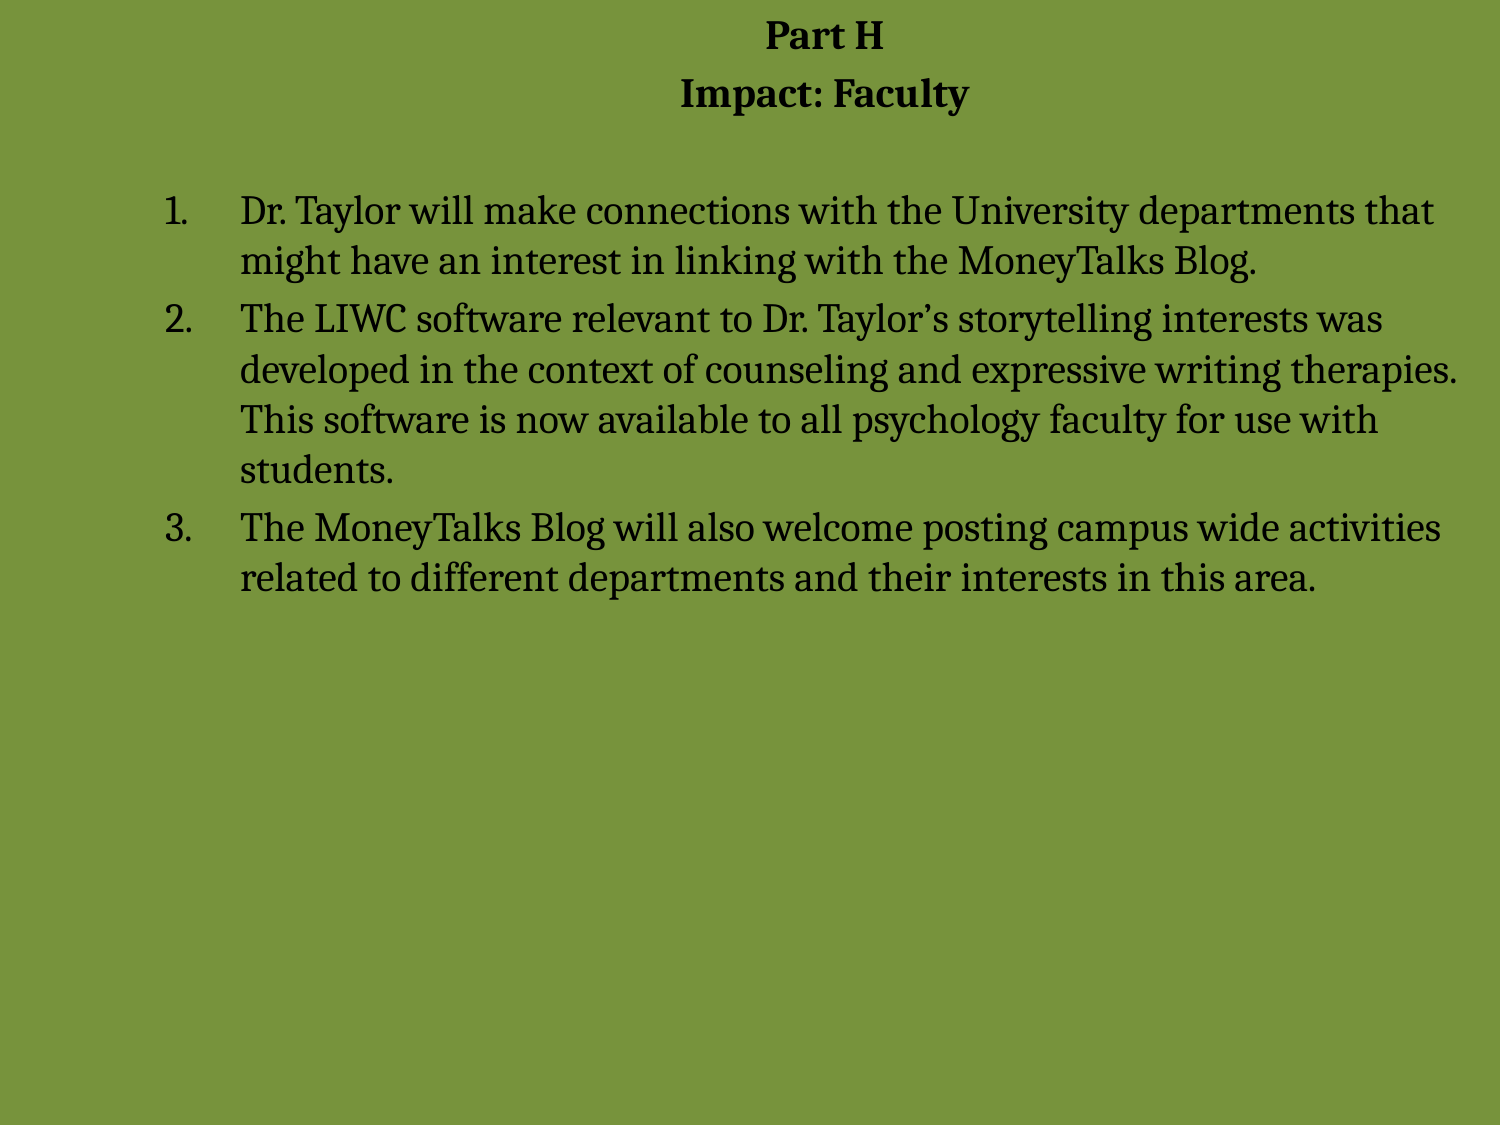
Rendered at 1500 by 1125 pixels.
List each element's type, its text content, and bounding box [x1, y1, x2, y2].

list Part H Impact: Faculty Dr. Taylor will make connections with the University departments that might have an interest in linking with the MoneyTalks Blog. The LIWC software relevant to Dr. Taylor’s storytelling interests was developed in the context of counseling and expressive writing therapies. This software is now available to all psychology faculty for use with students. The MoneyTalks Blog will also welcome posting campus wide activities related to different departments and their interests in this area. [0, 0, 1500, 1125]
